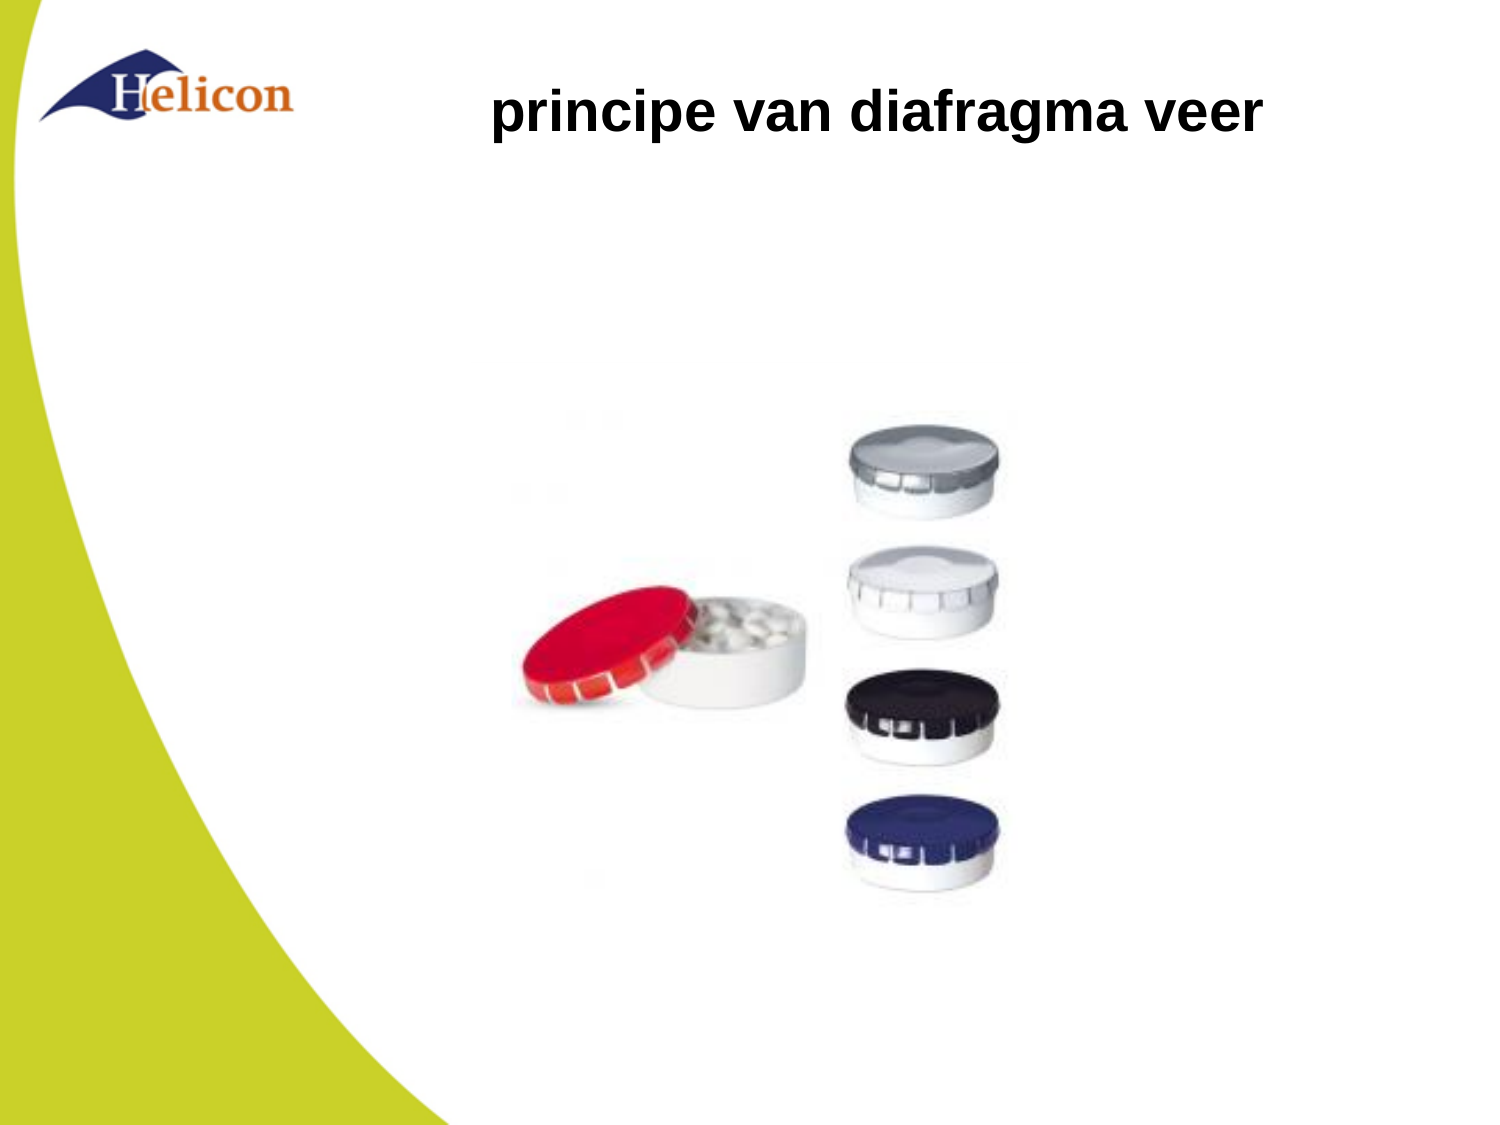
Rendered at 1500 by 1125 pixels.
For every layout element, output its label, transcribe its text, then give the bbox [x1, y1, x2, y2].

title principe van diafragma veer [324, 54, 1415, 161]
picture [0, 0, 1500, 1125]
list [471, 361, 1029, 928]
